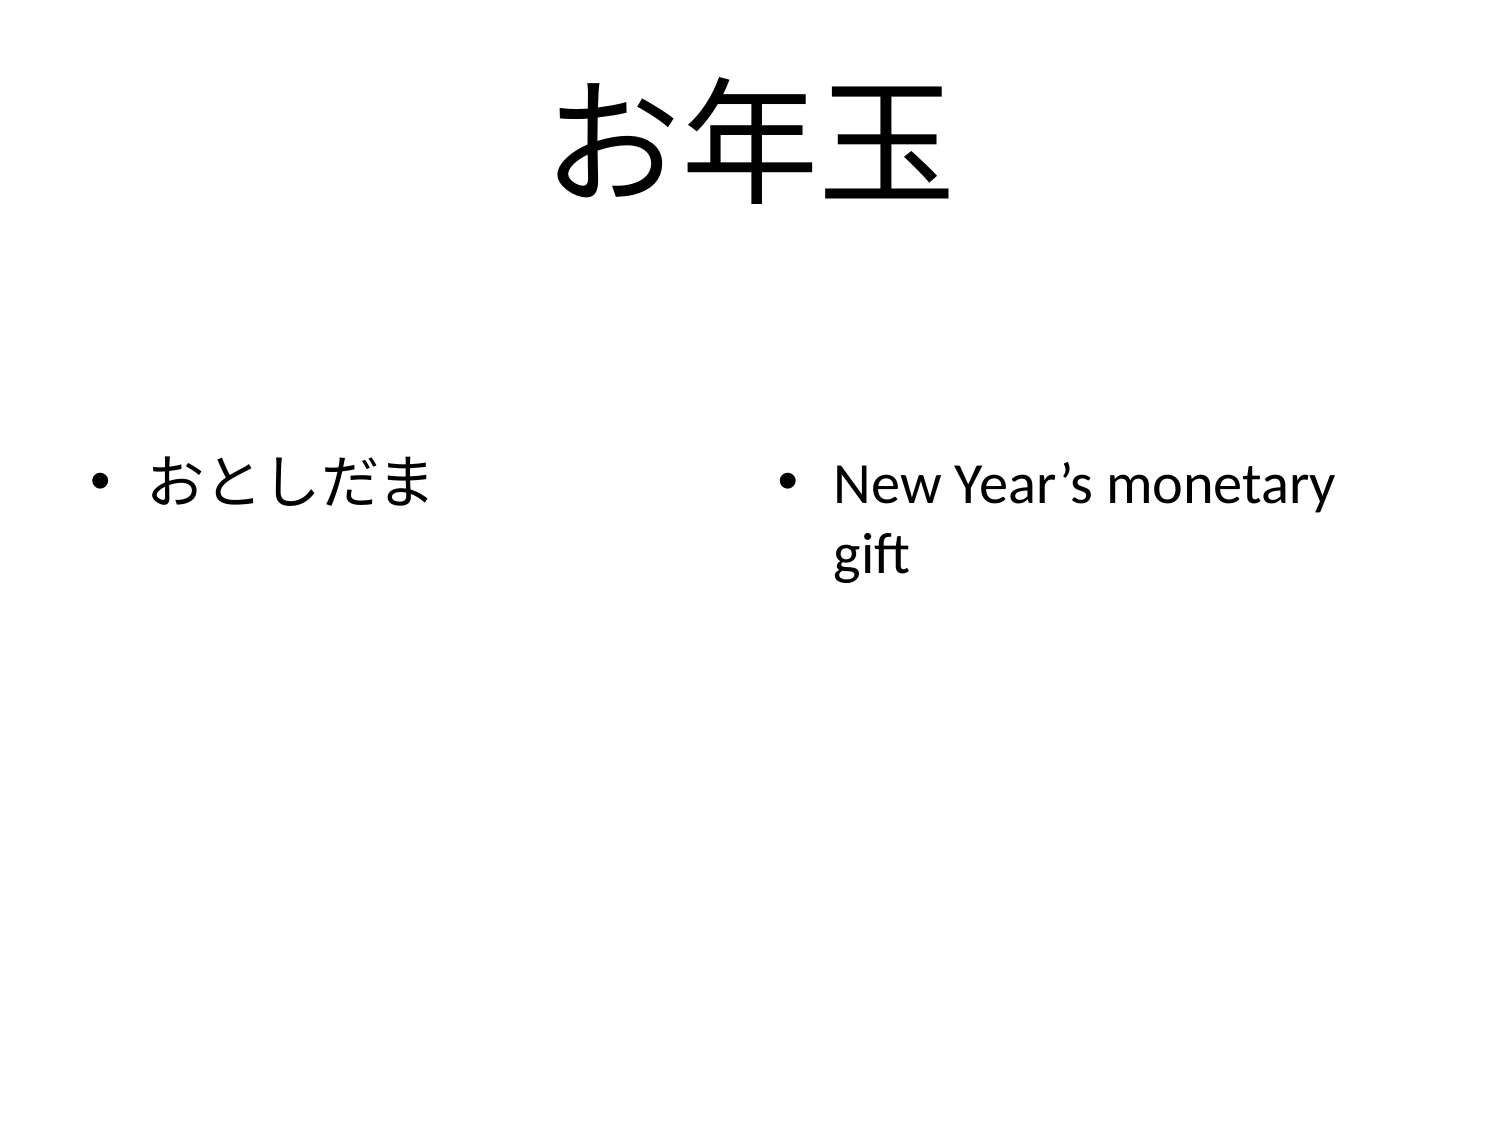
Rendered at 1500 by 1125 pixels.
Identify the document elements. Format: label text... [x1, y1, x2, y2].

list New Year’s monetary gift [762, 437, 1426, 1006]
title お年玉 [74, 44, 1426, 233]
list おとしだま [74, 437, 738, 1006]
